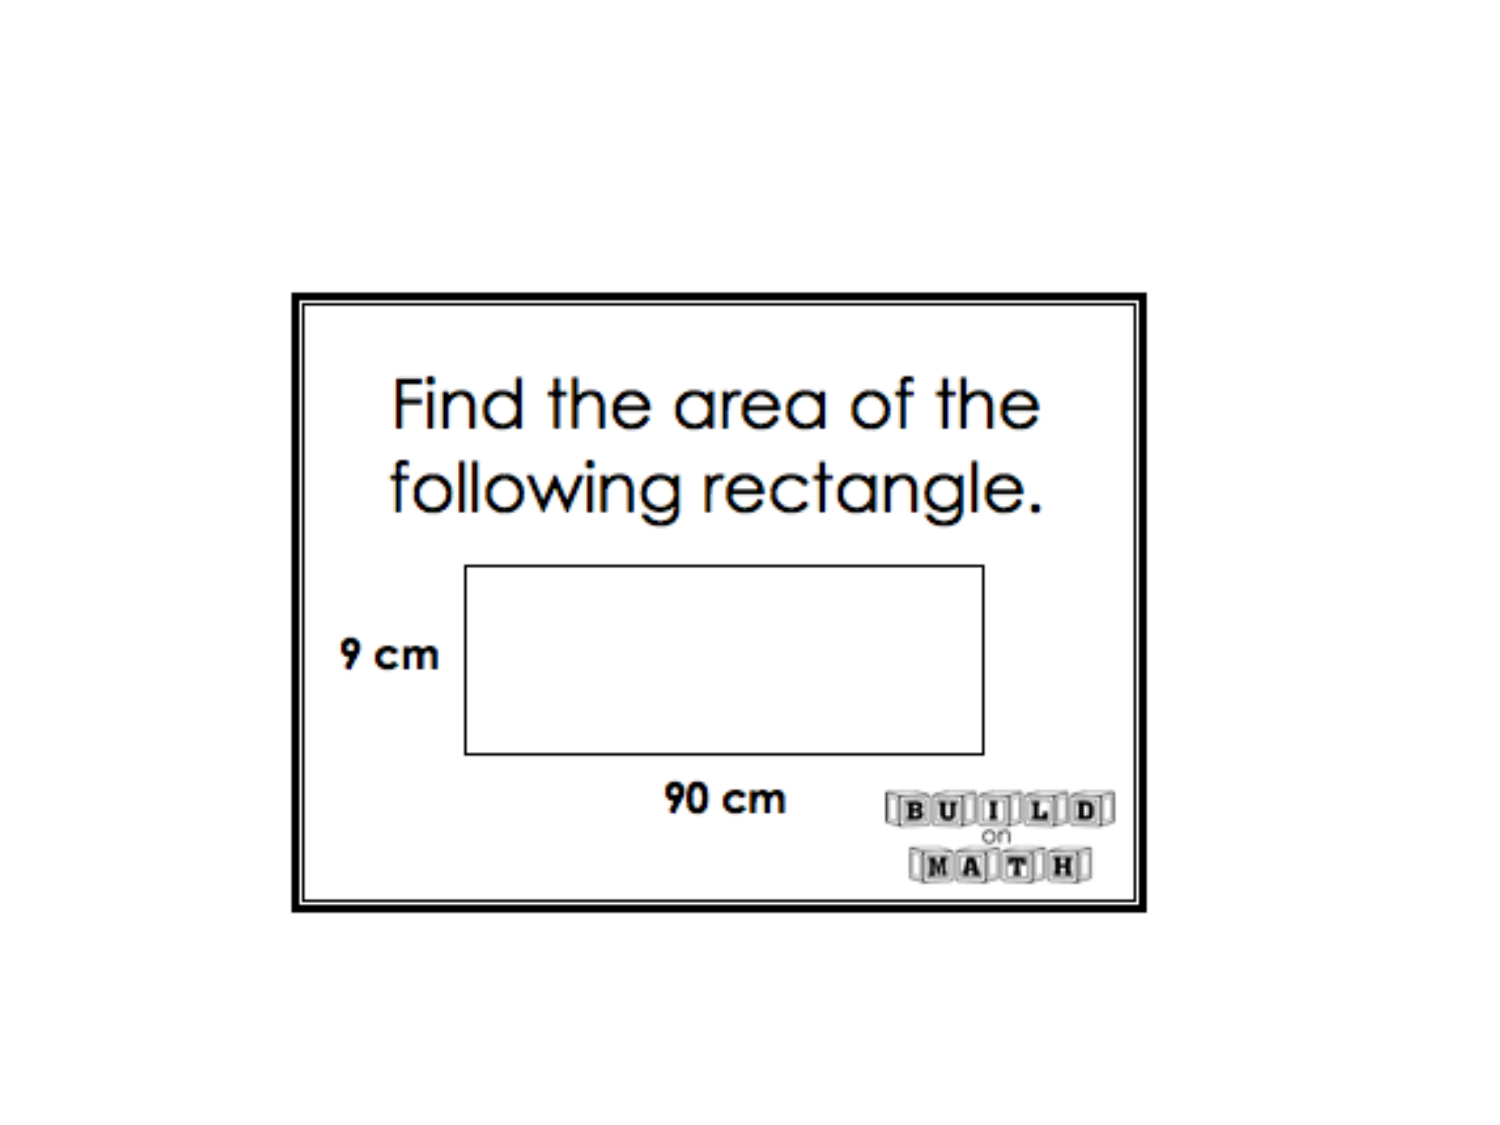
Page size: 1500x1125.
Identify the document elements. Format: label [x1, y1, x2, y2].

list [74, 262, 1426, 1006]
